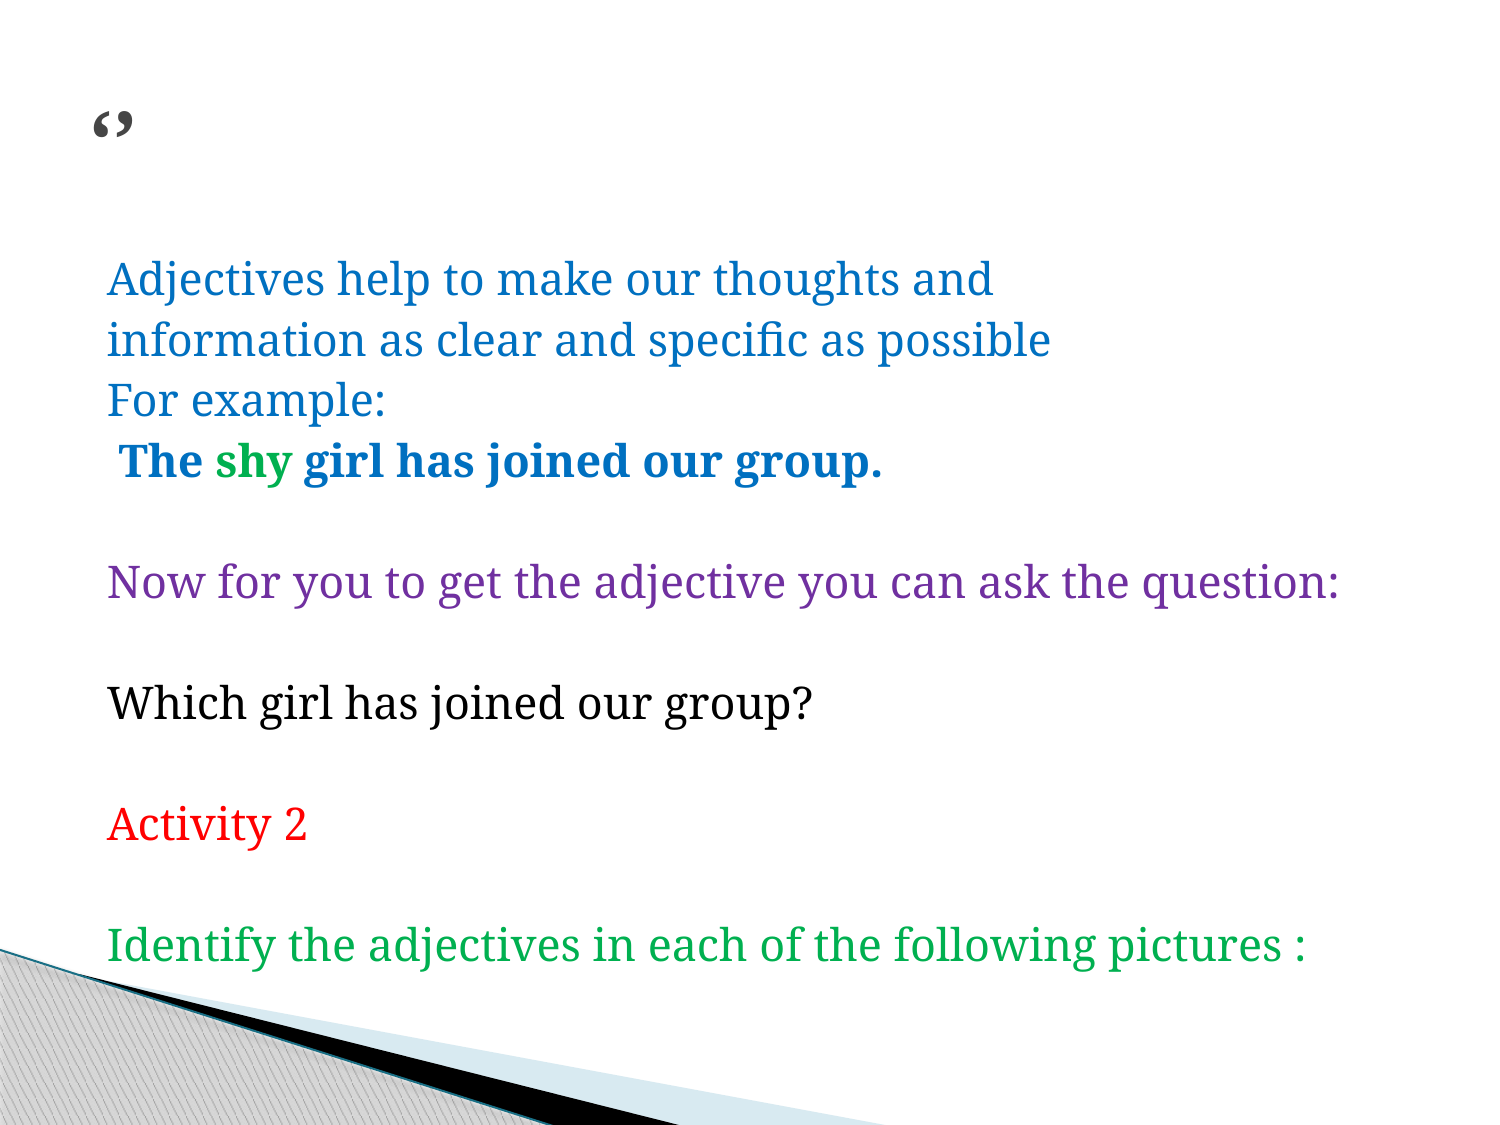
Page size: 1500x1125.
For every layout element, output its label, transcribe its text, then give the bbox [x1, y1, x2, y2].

title ‘’ [75, 45, 1425, 233]
list Adjectives help to make our thoughts and information as clear and specific as possible For example: The shy girl has joined our group. Now for you to get the adjective you can ask the question: Which girl has joined our group? Activity 2 Identify the adjectives in each of the following pictures : [75, 243, 1425, 986]
